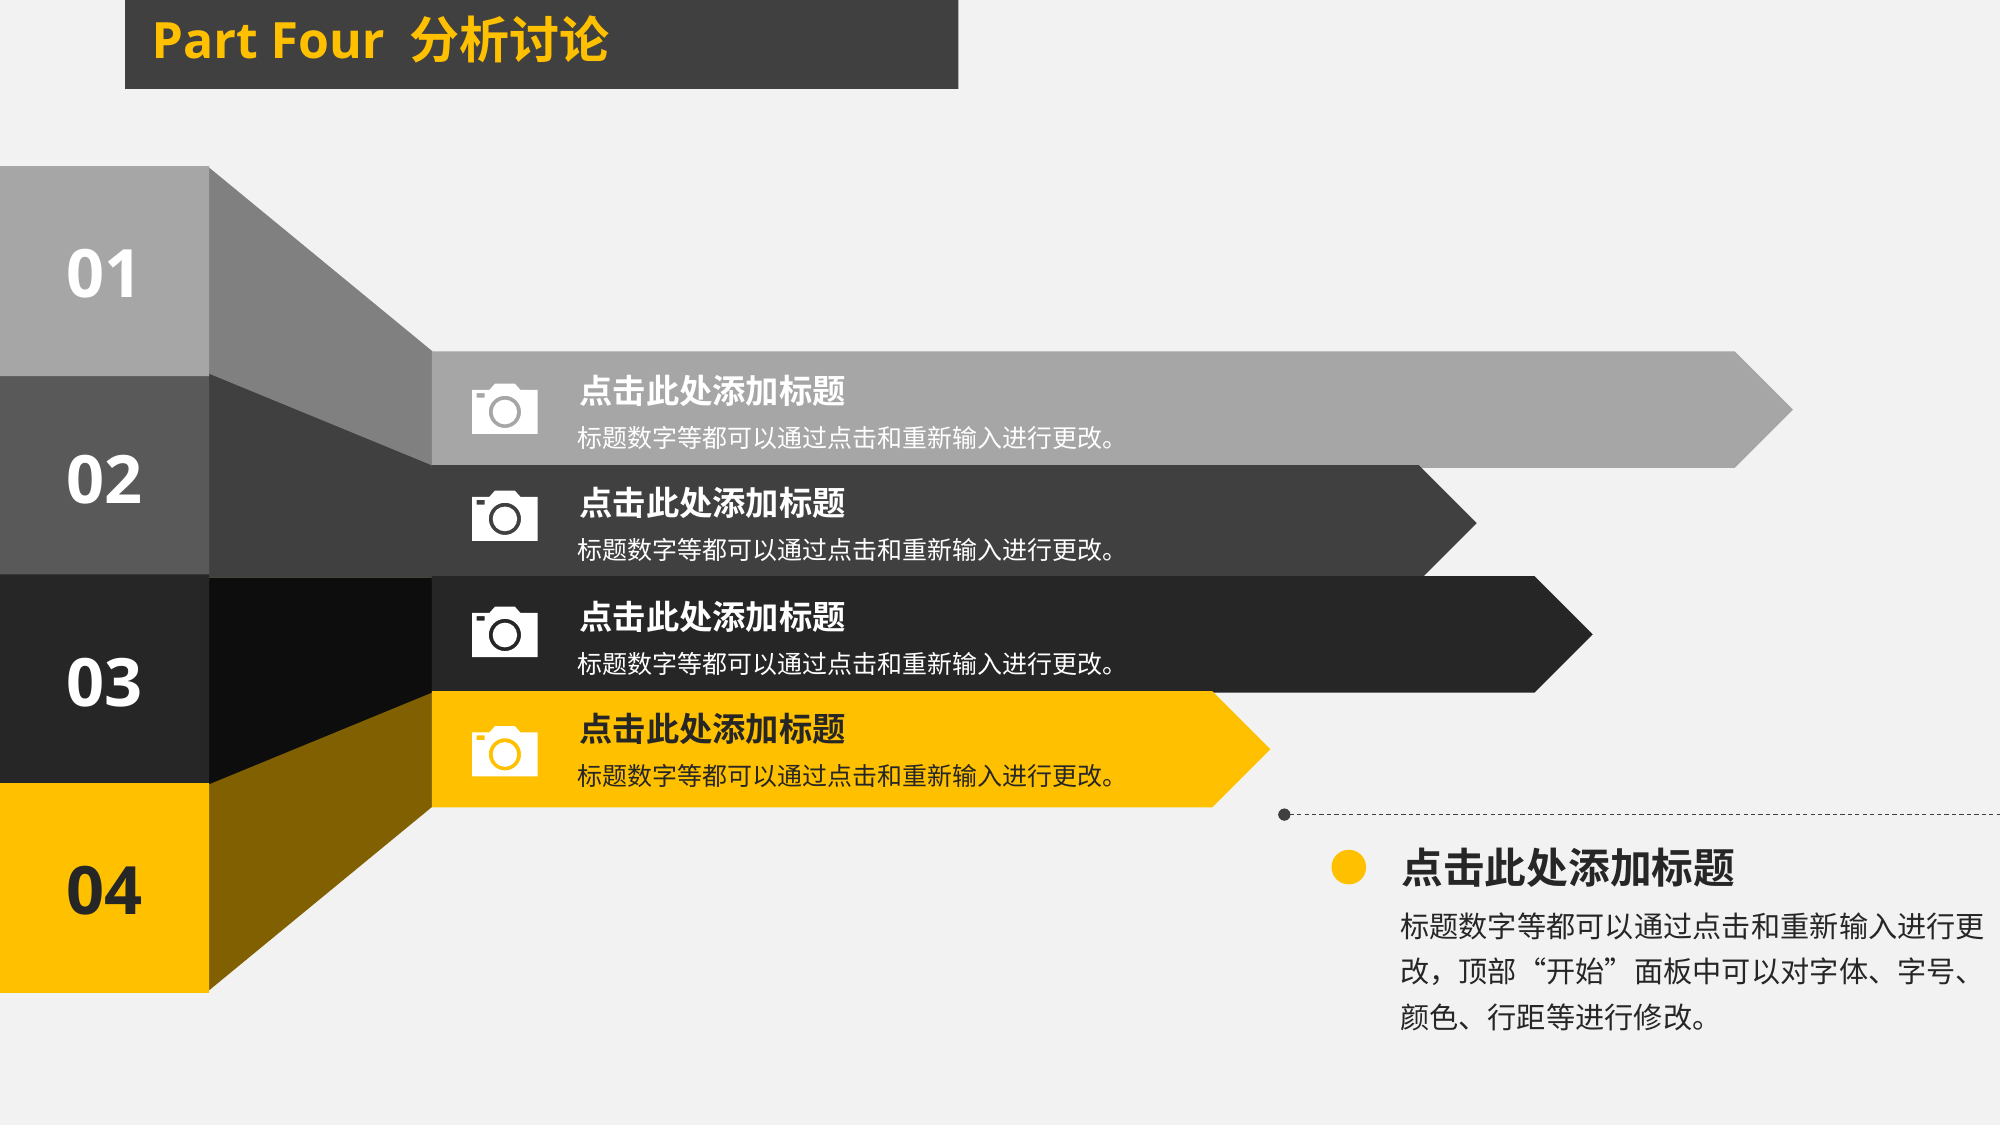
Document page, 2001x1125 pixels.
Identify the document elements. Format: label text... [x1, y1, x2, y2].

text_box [431, 465, 1978, 576]
list Part Four 分析讨论 [136, 8, 699, 85]
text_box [1331, 834, 2000, 1044]
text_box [431, 691, 2000, 815]
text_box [207, 166, 433, 992]
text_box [431, 351, 1978, 465]
text_box 01 [0, 166, 207, 377]
text_box 04 [0, 782, 210, 993]
text_box 03 [0, 574, 207, 782]
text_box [431, 576, 1978, 691]
text_box 02 [0, 377, 207, 574]
